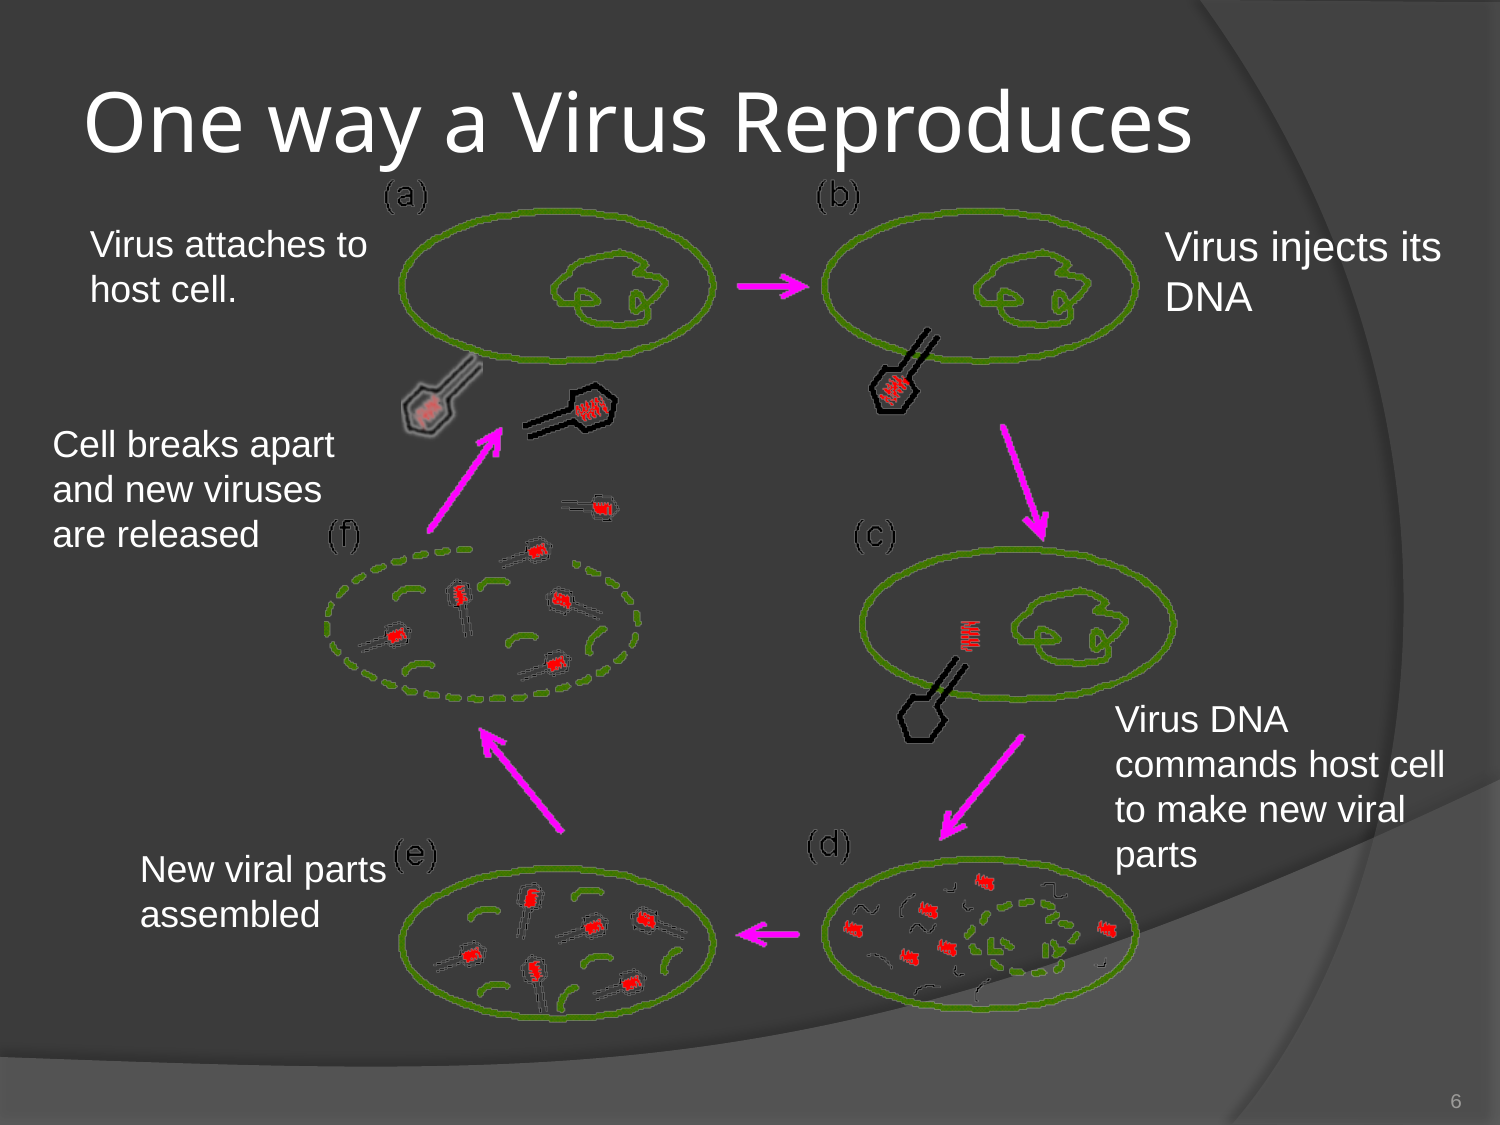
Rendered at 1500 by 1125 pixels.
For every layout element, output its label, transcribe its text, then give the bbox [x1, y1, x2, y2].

text_box Cell breaks apart and new viruses are released [37, 412, 315, 563]
text_box Virus DNA commands host cell to make new viral parts [1189, 687, 1475, 883]
slide_number 6 [1337, 1053, 1463, 1114]
text_box New viral parts assembled [125, 837, 315, 943]
text_box Virus attaches to host cell. [74, 212, 315, 318]
text_box Virus injects its DNA [1189, 212, 1463, 328]
title One way a Virus Reproduces [74, 24, 1301, 212]
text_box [324, 174, 1179, 1024]
